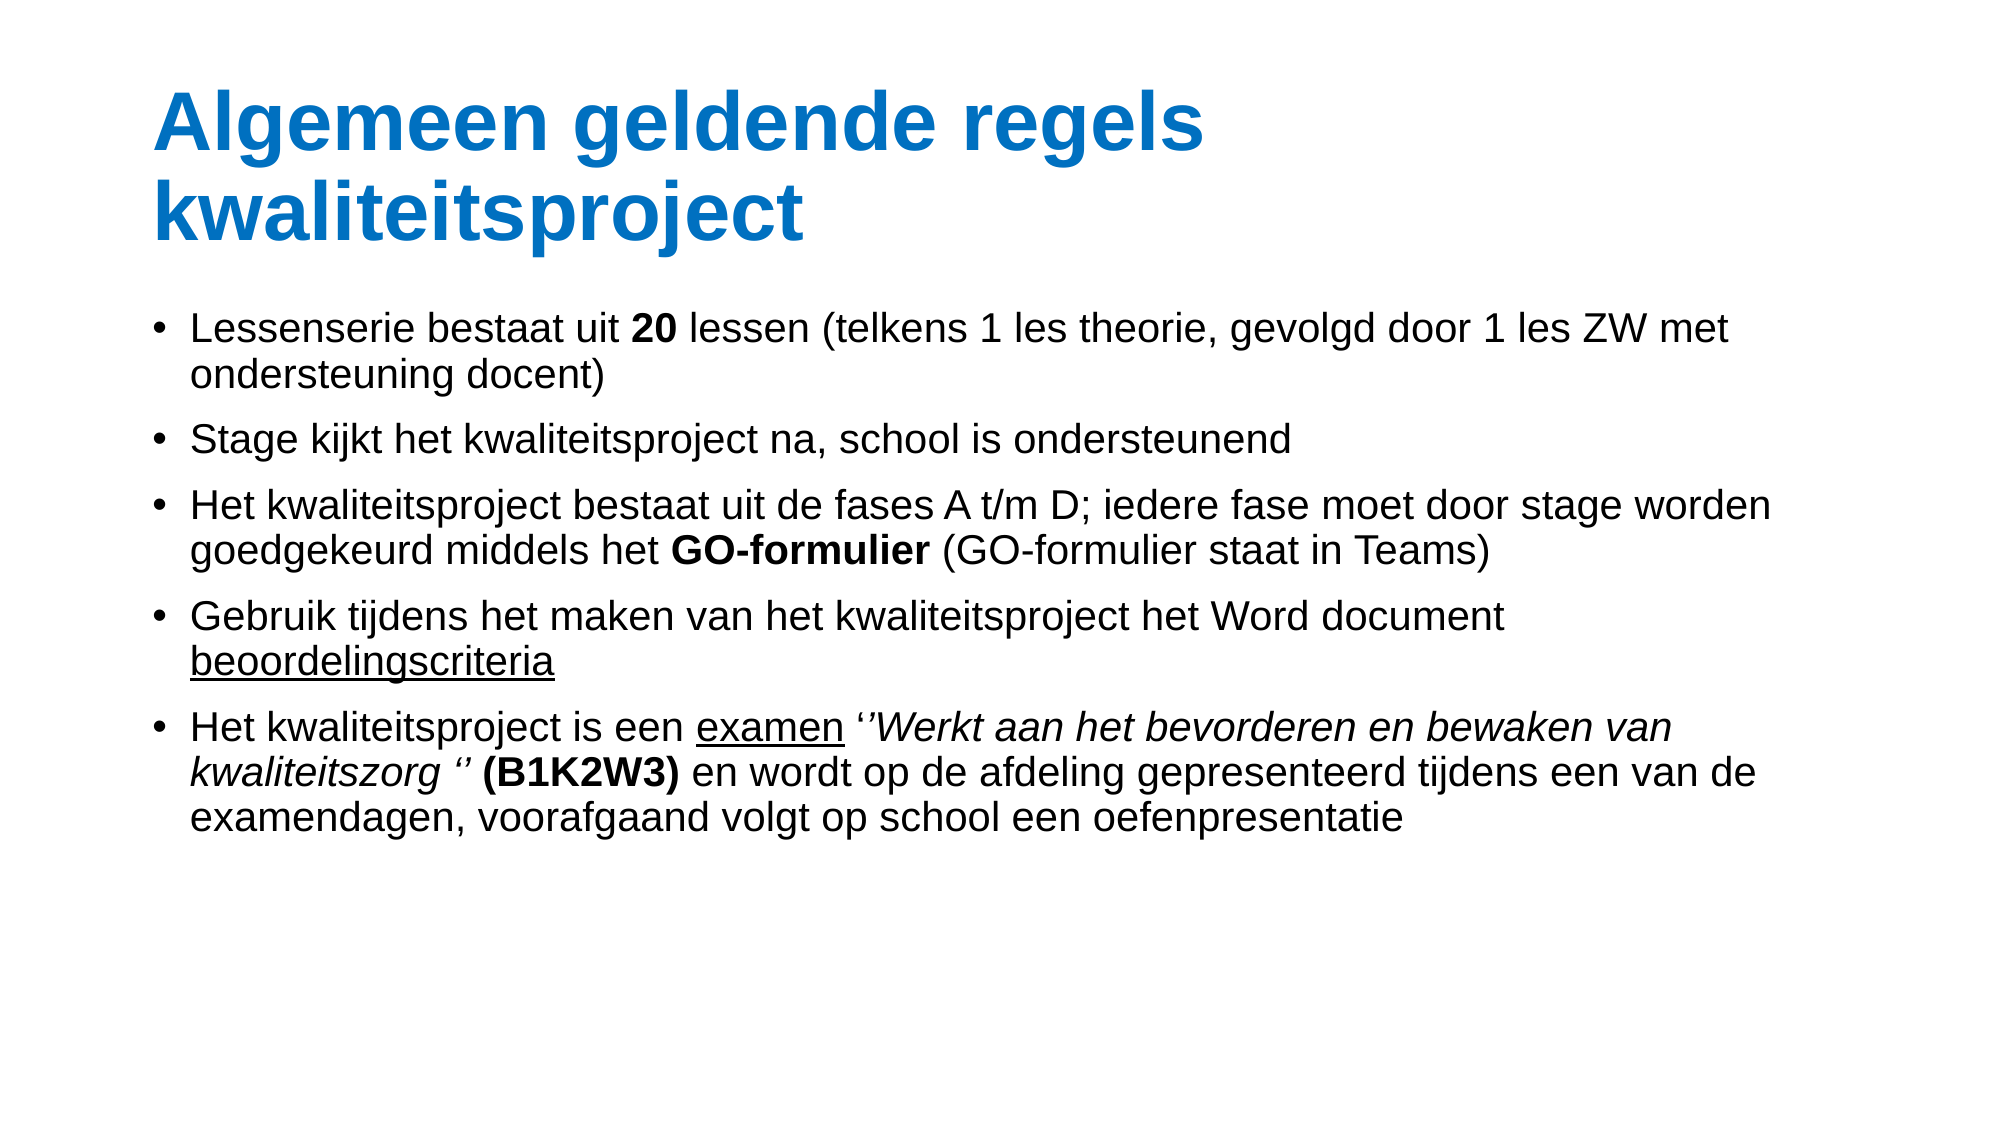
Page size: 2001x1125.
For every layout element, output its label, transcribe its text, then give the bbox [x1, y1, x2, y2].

title Algemeen geldende regels kwaliteitsproject [137, 59, 1863, 278]
list Lessenserie bestaat uit 20 lessen (telkens 1 les theorie, gevolgd door 1 les ZW met ondersteuning docent) Stage kijkt het kwaliteitsproject na, school is ondersteunend Het kwaliteitsproject bestaat uit de fases A t/m D; iedere fase moet door stage worden goedgekeurd middels het GO-formulier (GO-formulier staat in Teams) Gebruik tijdens het maken van het kwaliteitsproject het Word document beoordelingscriteria Het kwaliteitsproject is een examen ‘’Werkt aan het bevorderen en bewaken van kwaliteitszorg ‘’ (B1K2W3) en wordt op de afdeling gepresenteerd tijdens een van de examendagen, voorafgaand volgt op school een oefenpresentatie [137, 299, 1863, 1014]
